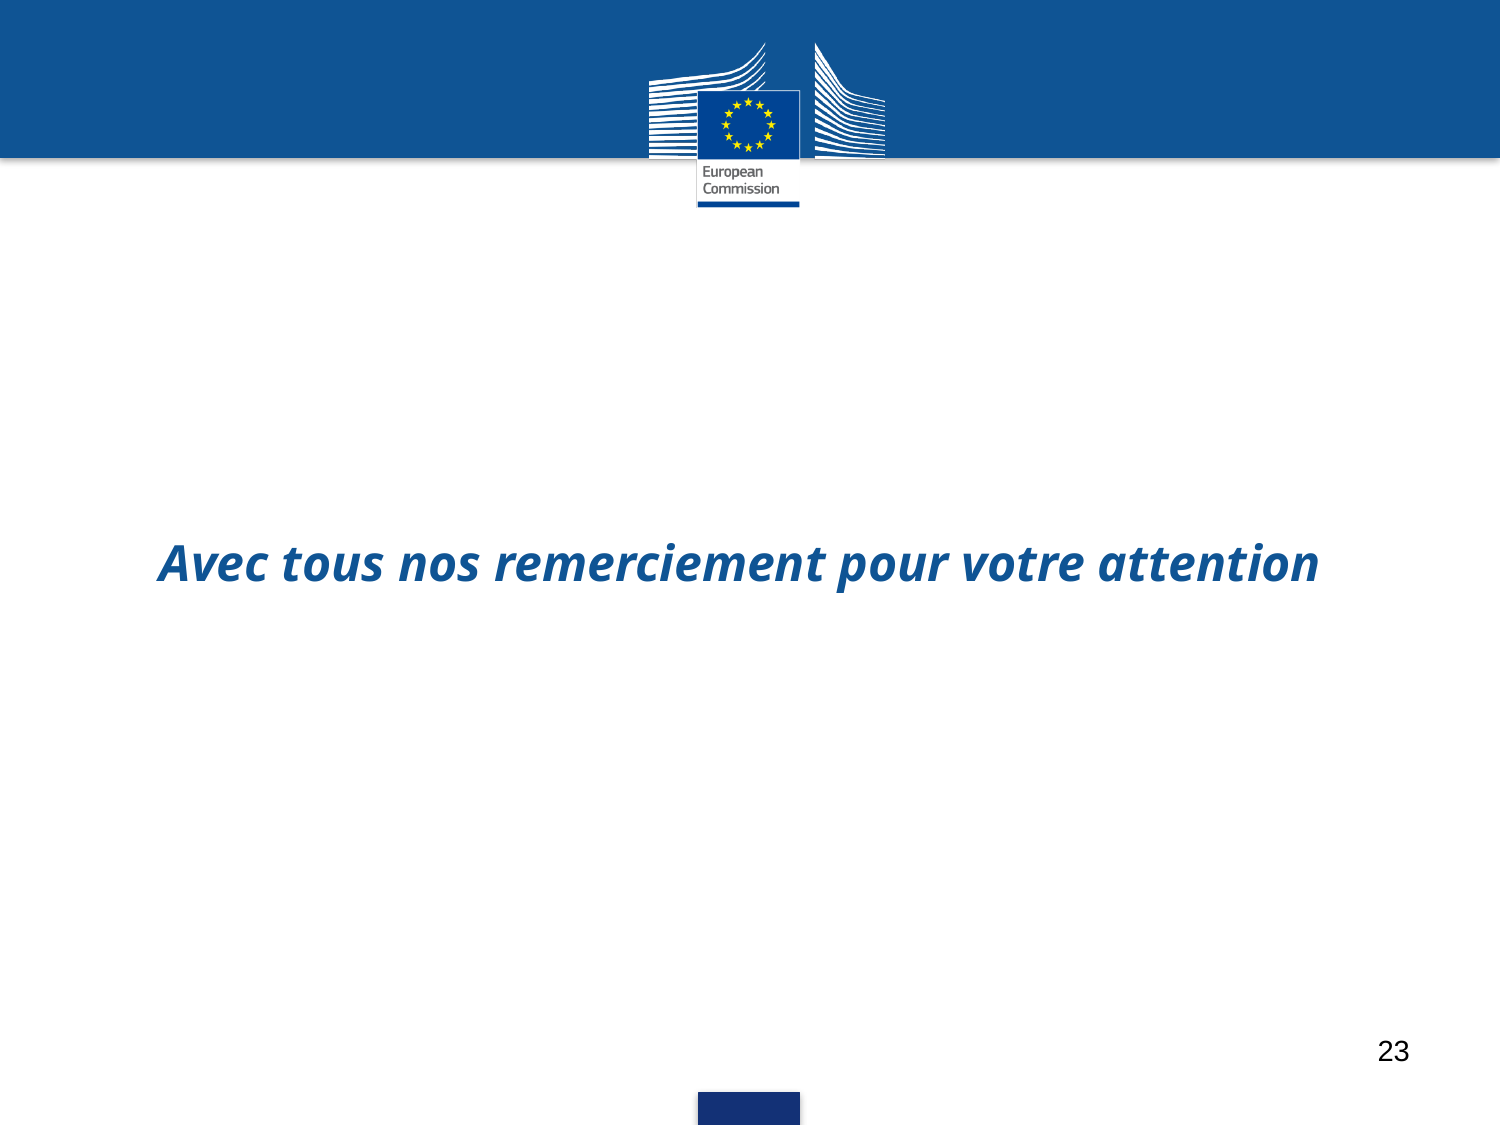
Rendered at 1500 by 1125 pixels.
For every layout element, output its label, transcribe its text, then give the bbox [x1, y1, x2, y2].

picture [649, 42, 885, 208]
slide_number 23 [1074, 1024, 1426, 1103]
list Avec tous nos remerciement pour votre attention [88, 314, 1439, 894]
